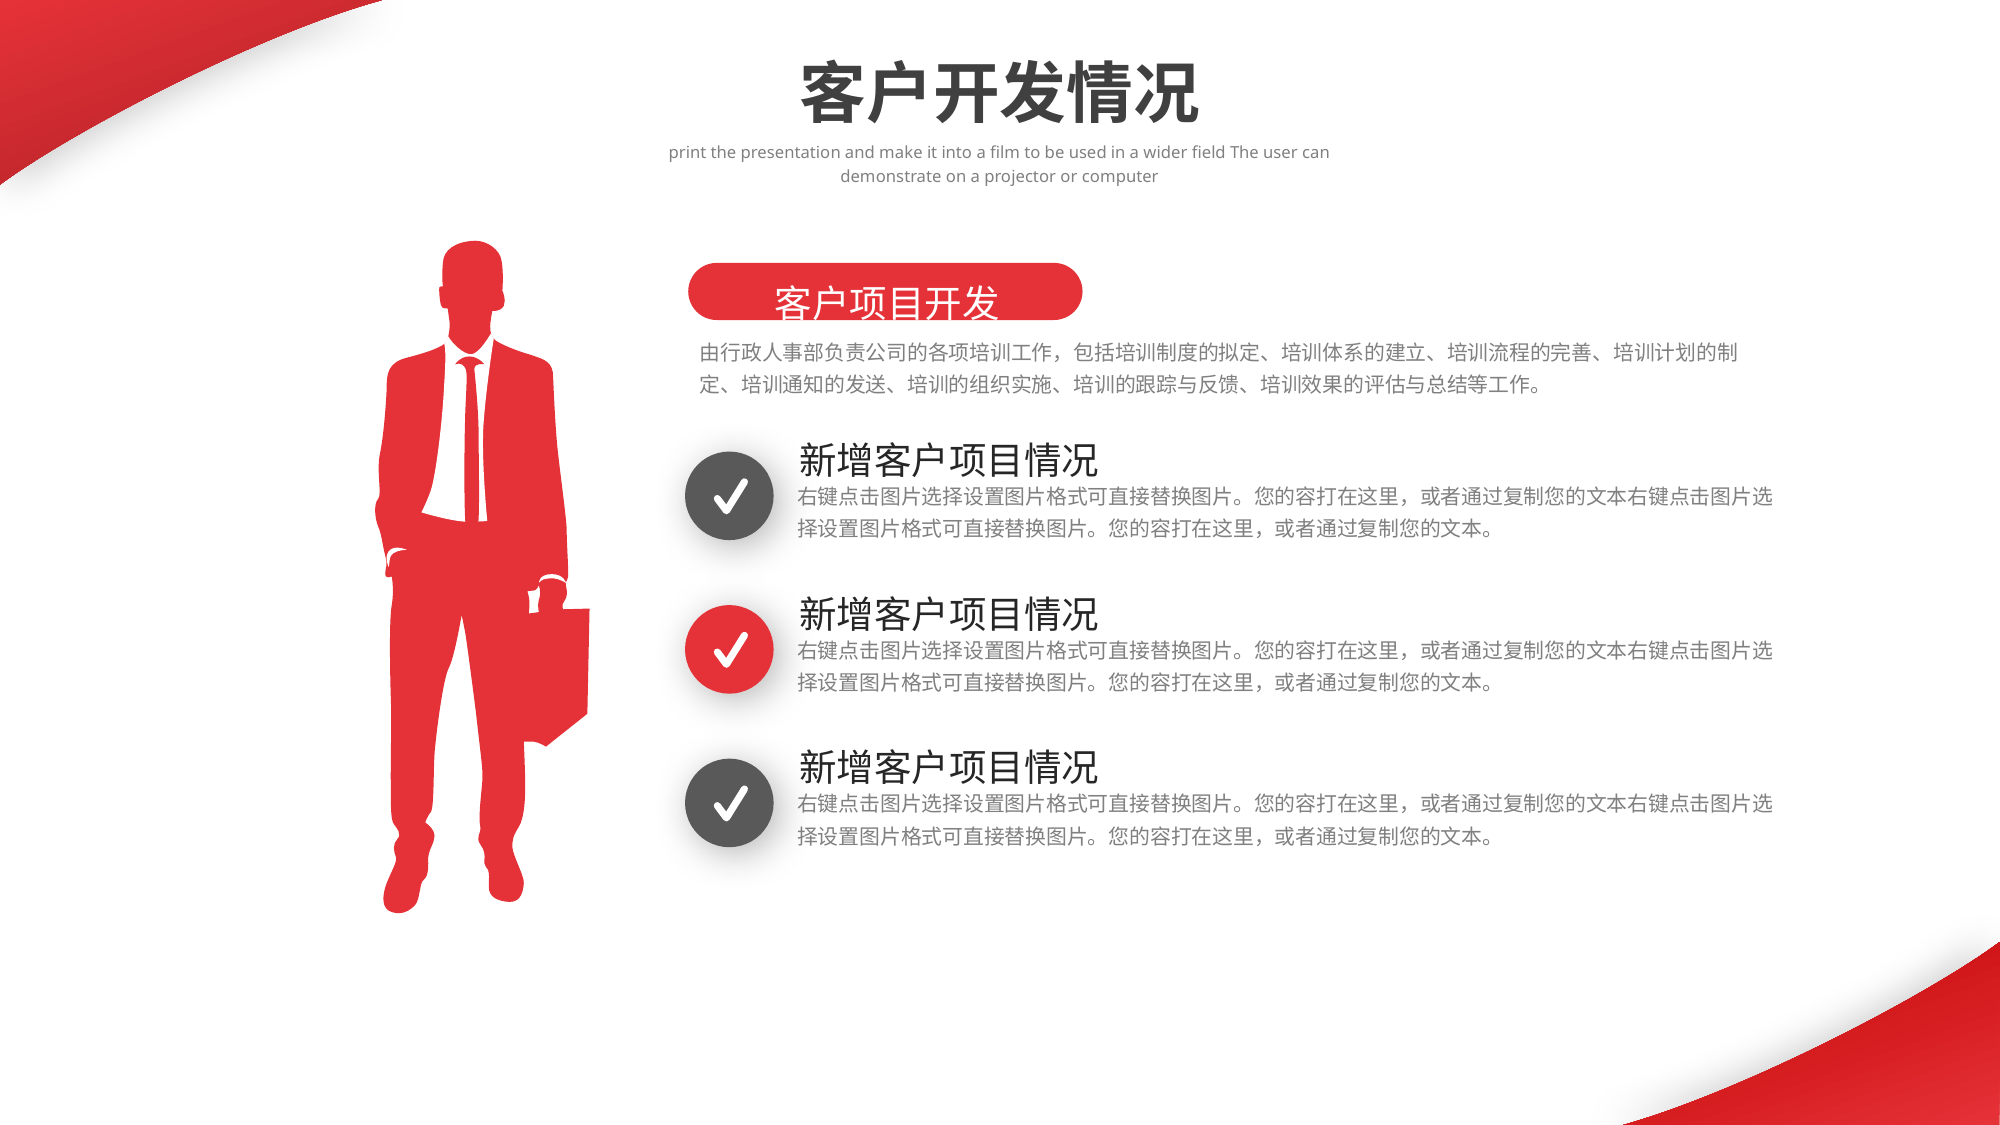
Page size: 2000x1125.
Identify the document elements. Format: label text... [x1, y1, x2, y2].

text_box 由行政人事部负责公司的各项培训工作，包括培训制度的拟定、培训体系的建立、培训流程的完善、培训计划的制定、培训通知的发送、培训的组织实施、培训的跟踪与反馈、培训效果的评估与总结等工作。 [685, 324, 1772, 405]
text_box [684, 562, 1796, 701]
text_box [684, 408, 1796, 547]
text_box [684, 715, 1796, 854]
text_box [649, 43, 1351, 195]
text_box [373, 240, 590, 916]
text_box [687, 258, 1083, 328]
